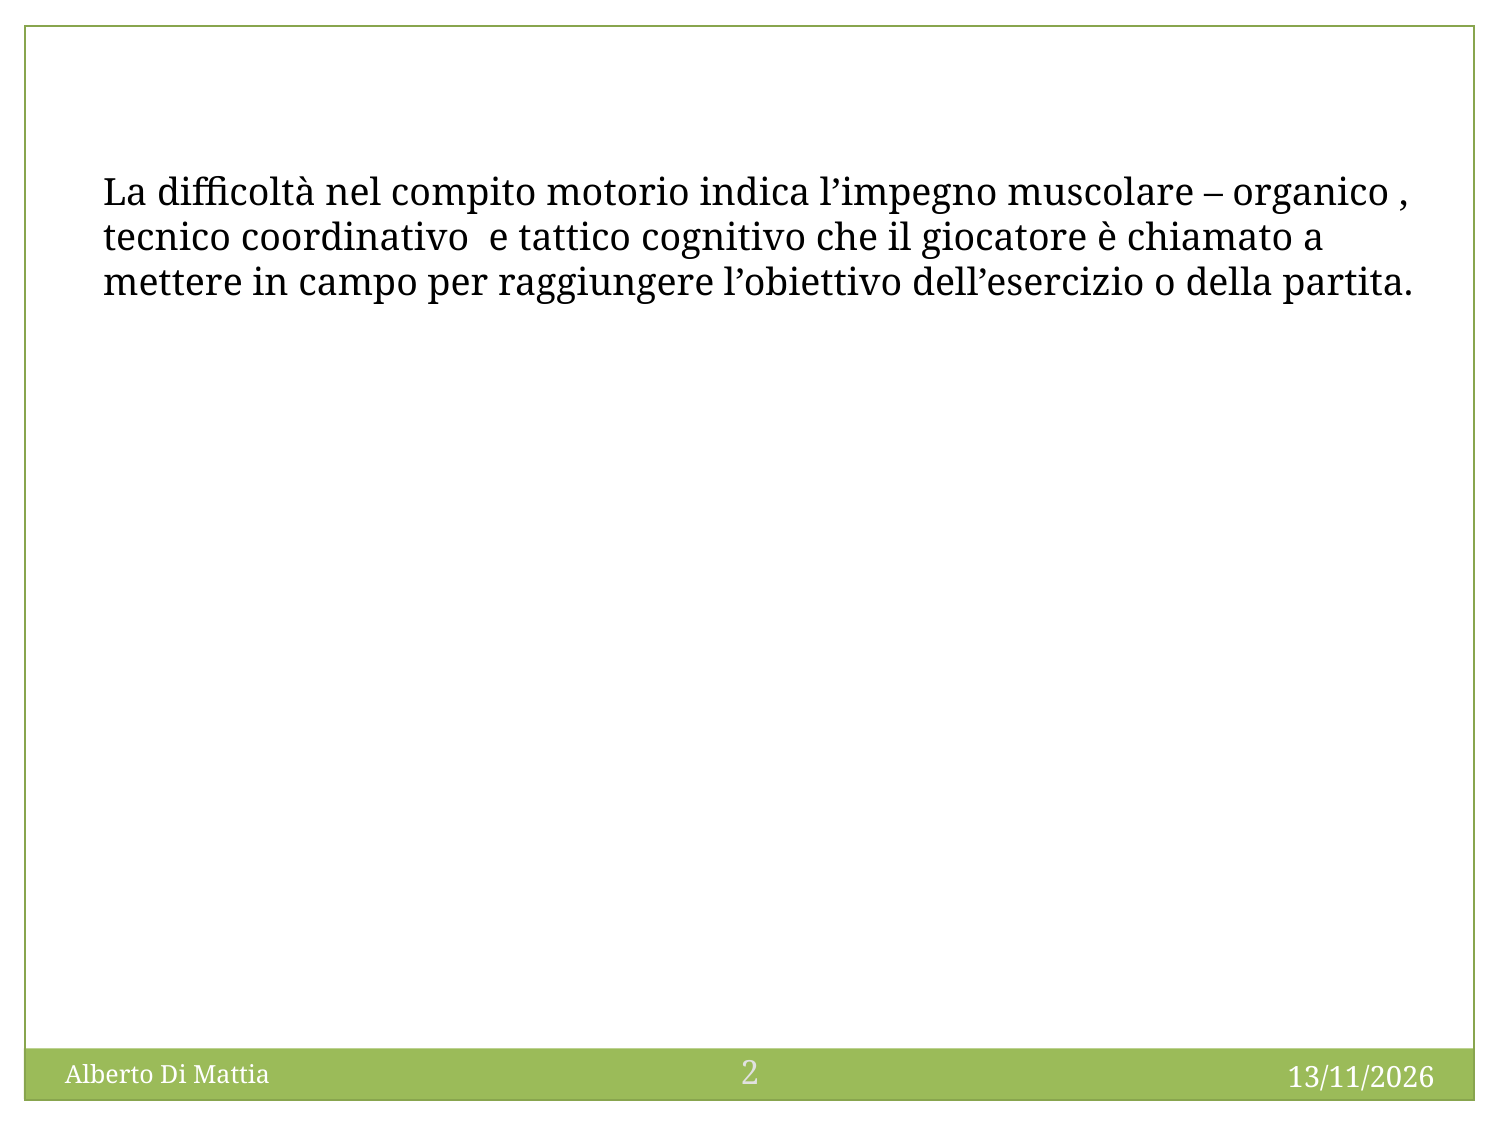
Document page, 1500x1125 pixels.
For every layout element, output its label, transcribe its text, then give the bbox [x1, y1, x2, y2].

text_box La difficoltà nel compito motorio indica l’impegno muscolare – organico , tecnico coordinativo e tattico cognitivo che il giocatore è chiamato a mettere in campo per raggiungere l’obiettivo dell’esercizio o della partita. [88, 160, 1448, 311]
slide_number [950, 1050, 1450, 1111]
slide_number 2 [699, 1037, 800, 1110]
footer Alberto Di Mattia [50, 1051, 638, 1112]
